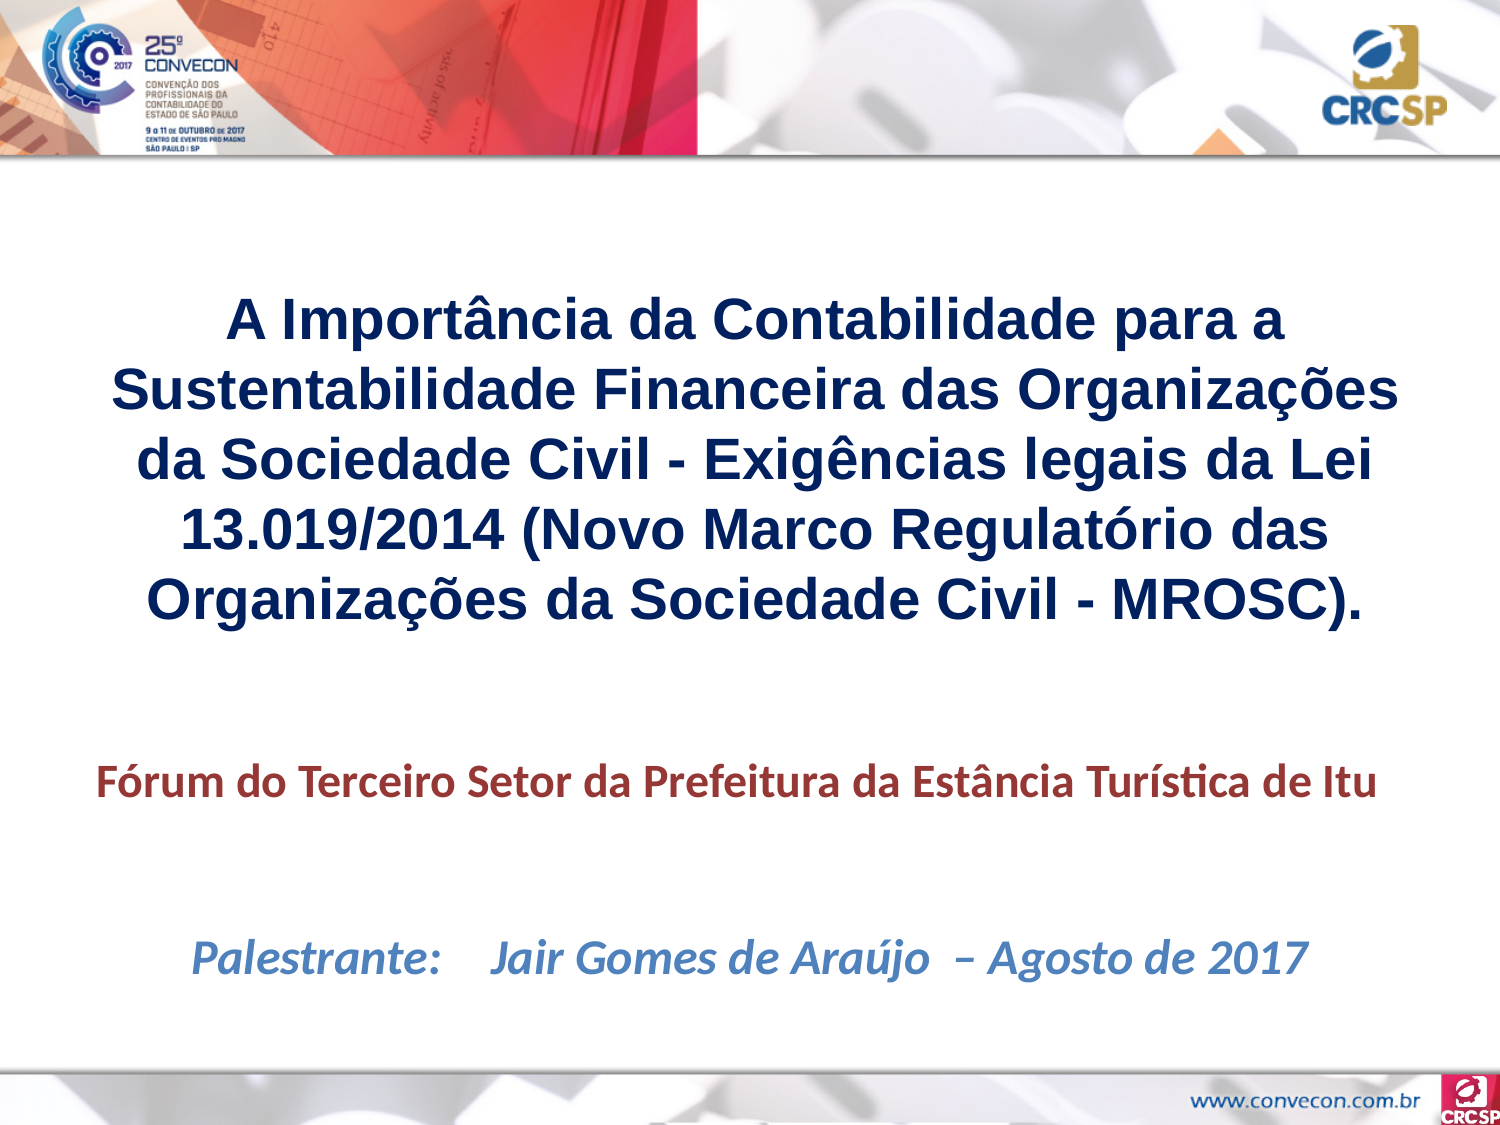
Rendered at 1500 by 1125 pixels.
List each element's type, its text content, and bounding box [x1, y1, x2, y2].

text_box Fórum do Terceiro Setor da Prefeitura da Estância Turística de Itu [53, 742, 1424, 815]
text_box Palestrante: Jair Gomes de Araújo – Agosto de 2017 [53, 916, 1447, 992]
text_box A Importância da Contabilidade para a Sustentabilidade Financeira das Organizações da Sociedade Civil - Exigências legais da Lei 13.019/2014 (Novo Marco Regulatório das Organizações da Sociedade Civil - MROSC). [64, 274, 1447, 639]
picture [0, 0, 1500, 1125]
